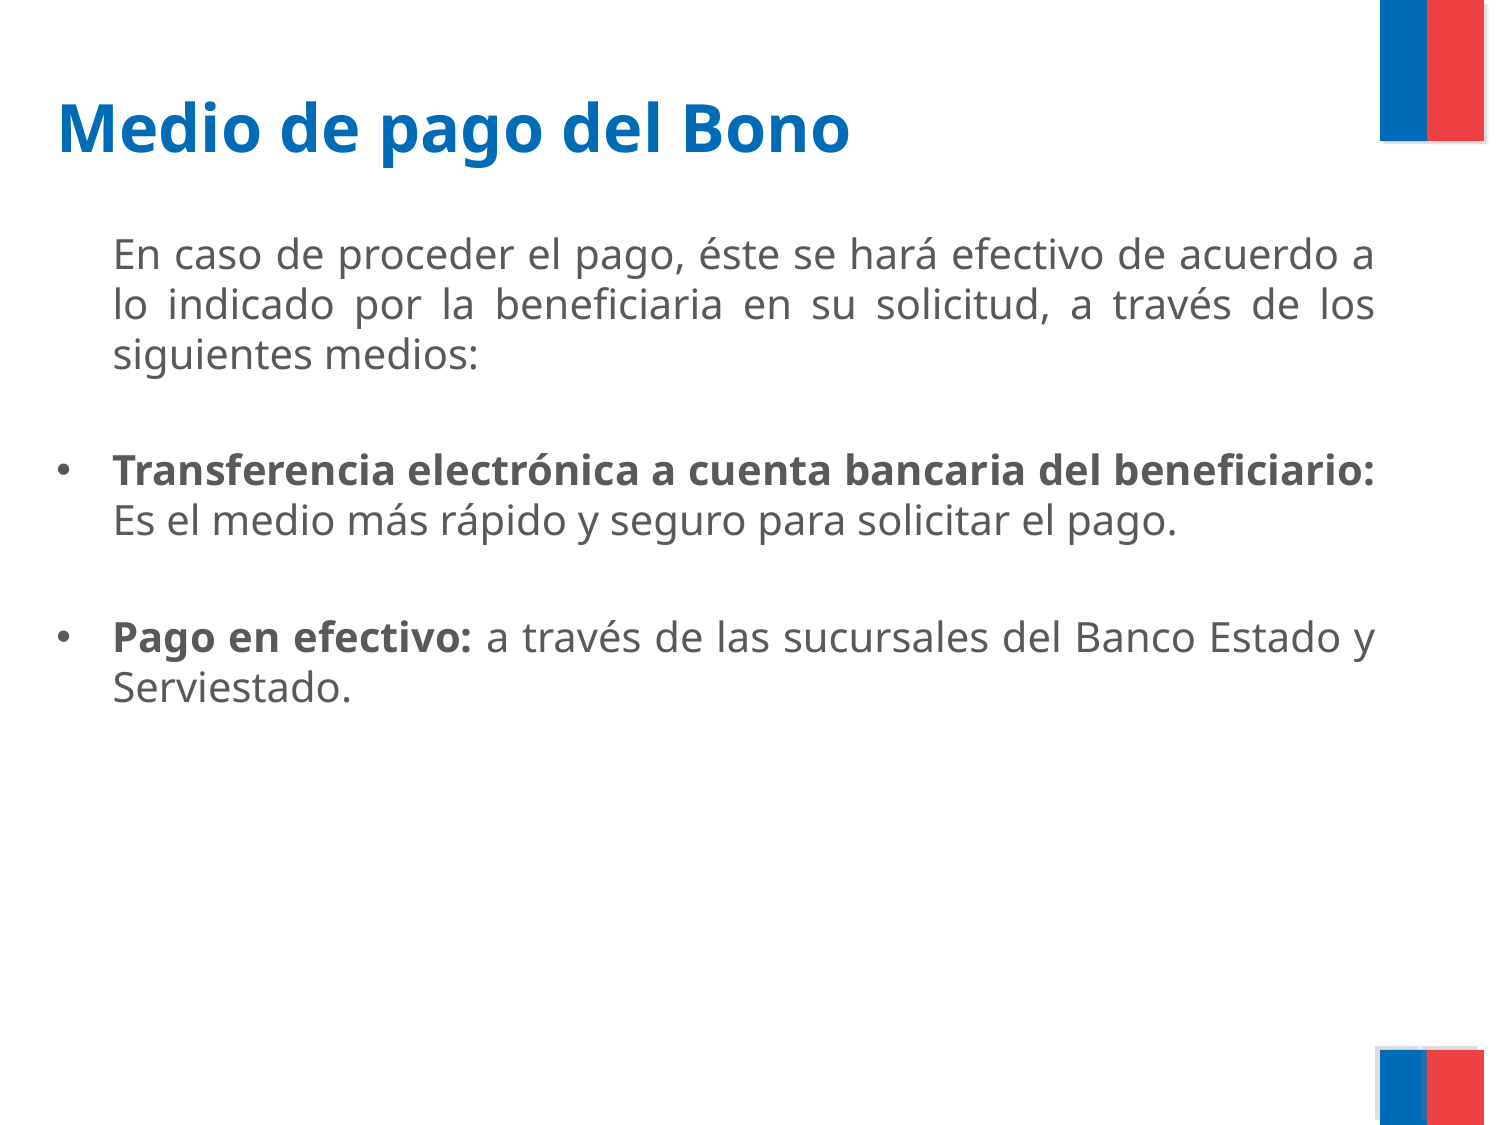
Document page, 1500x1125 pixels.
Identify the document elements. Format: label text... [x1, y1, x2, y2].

list En caso de proceder el pago, éste se hará efectivo de acuerdo a lo indicado por la beneficiaria en su solicitud, a través de los siguientes medios: Transferencia electrónica a cuenta bancaria del beneficiario: Es el medio más rápido y seguro para solicitar el pago. Pago en efectivo: a través de las sucursales del Banco Estado y Serviestado. [41, 219, 1392, 989]
title Medio de pago del Bono [41, 77, 1392, 197]
